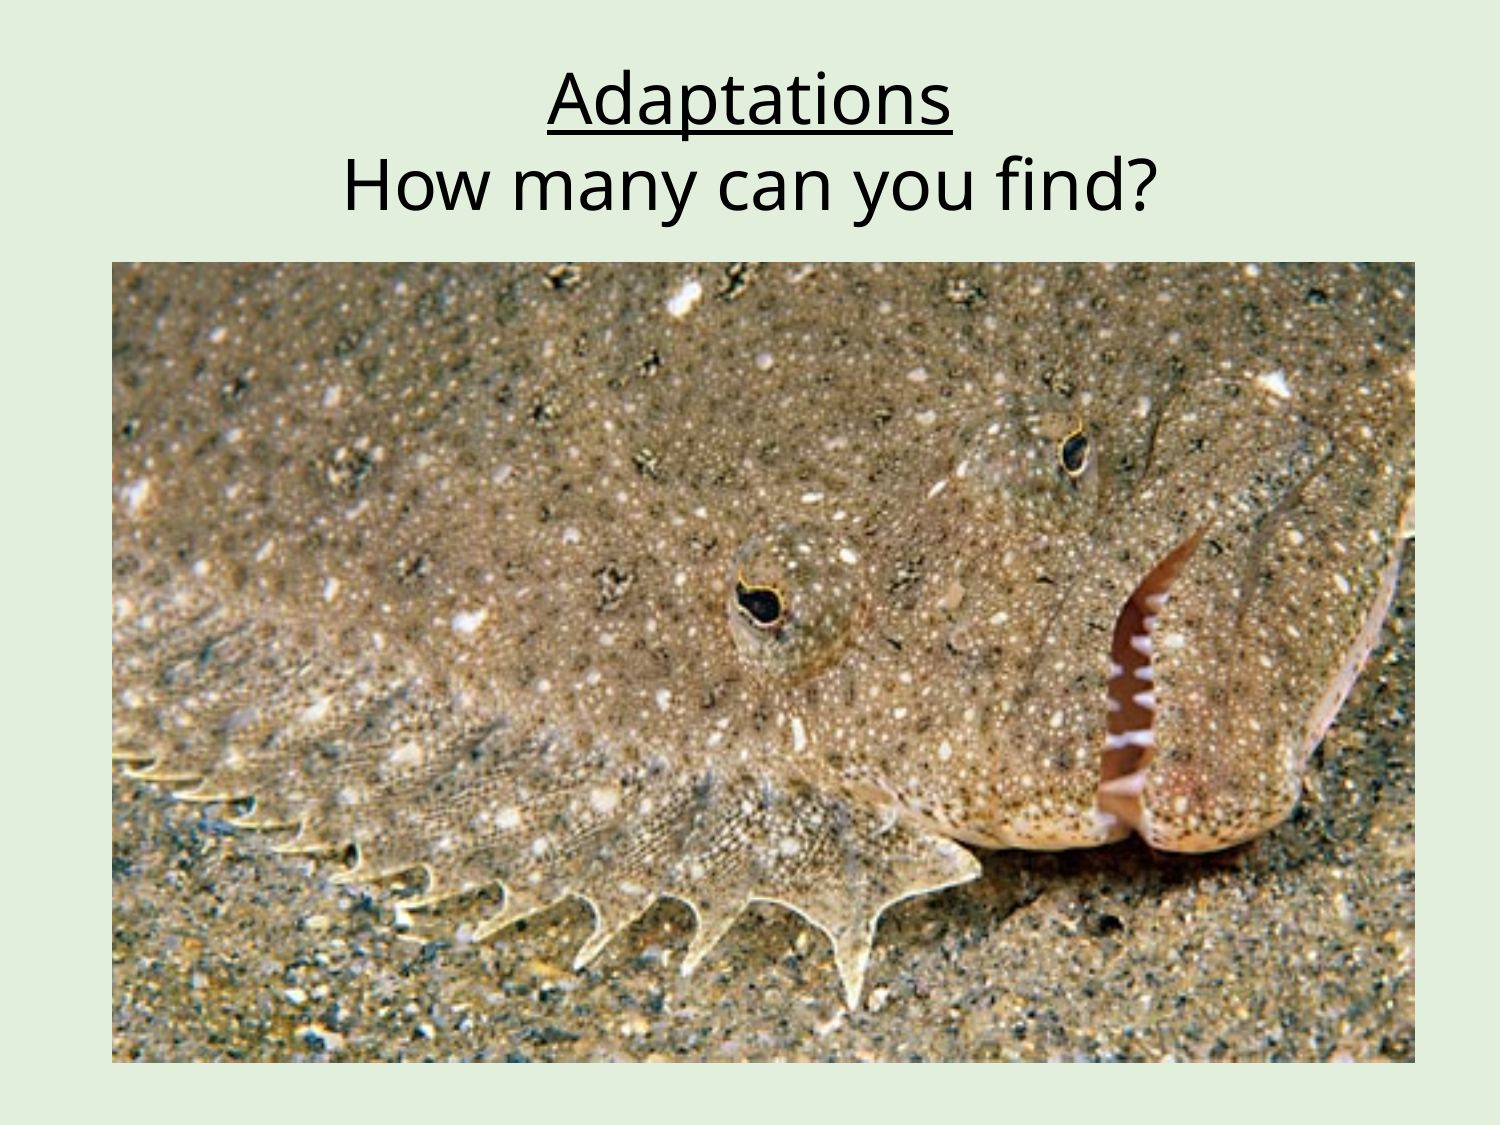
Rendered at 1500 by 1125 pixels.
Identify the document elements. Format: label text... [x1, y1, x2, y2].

title Adaptations How many can you find? [75, 45, 1425, 233]
picture [112, 262, 1416, 1063]
